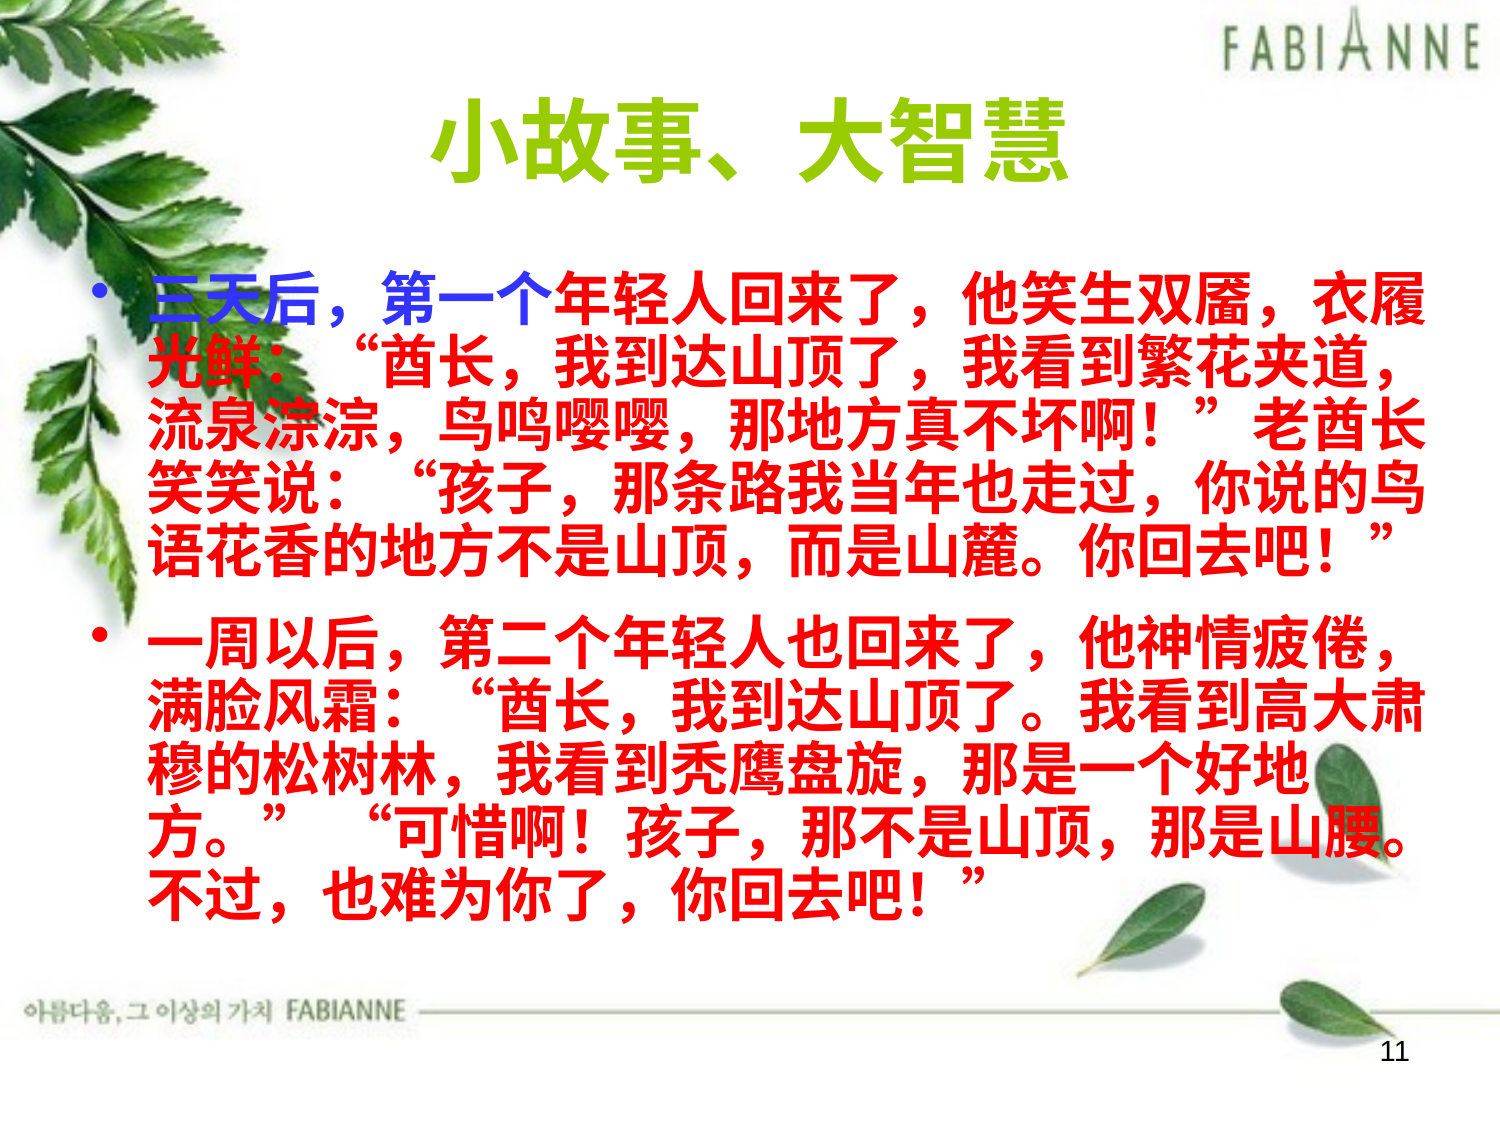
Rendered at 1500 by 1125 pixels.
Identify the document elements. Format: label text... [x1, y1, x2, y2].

picture [0, 0, 1500, 1125]
slide_number 11 [1074, 1024, 1426, 1103]
title 小故事、大智慧 [75, 45, 1425, 233]
list 三天后，第一个年轻人回来了，他笑生双靥，衣履光鲜：“酋长，我到达山顶了，我看到繁花夹道，流泉淙淙，鸟鸣嘤嘤，那地方真不坏啊！”老酋长笑笑说：“孩子，那条路我当年也走过，你说的鸟语花香的地方不是山顶，而是山麓。你回去吧！” 一周以后，第二个年轻人也回来了，他神情疲倦，满脸风霜：“酋长，我到达山顶了。我看到高大肃穆的松树林，我看到秃鹰盘旋，那是一个好地方。” “可惜啊！孩子，那不是山顶，那是山腰。不过，也难为你了，你回去吧！” [75, 262, 1463, 1005]
